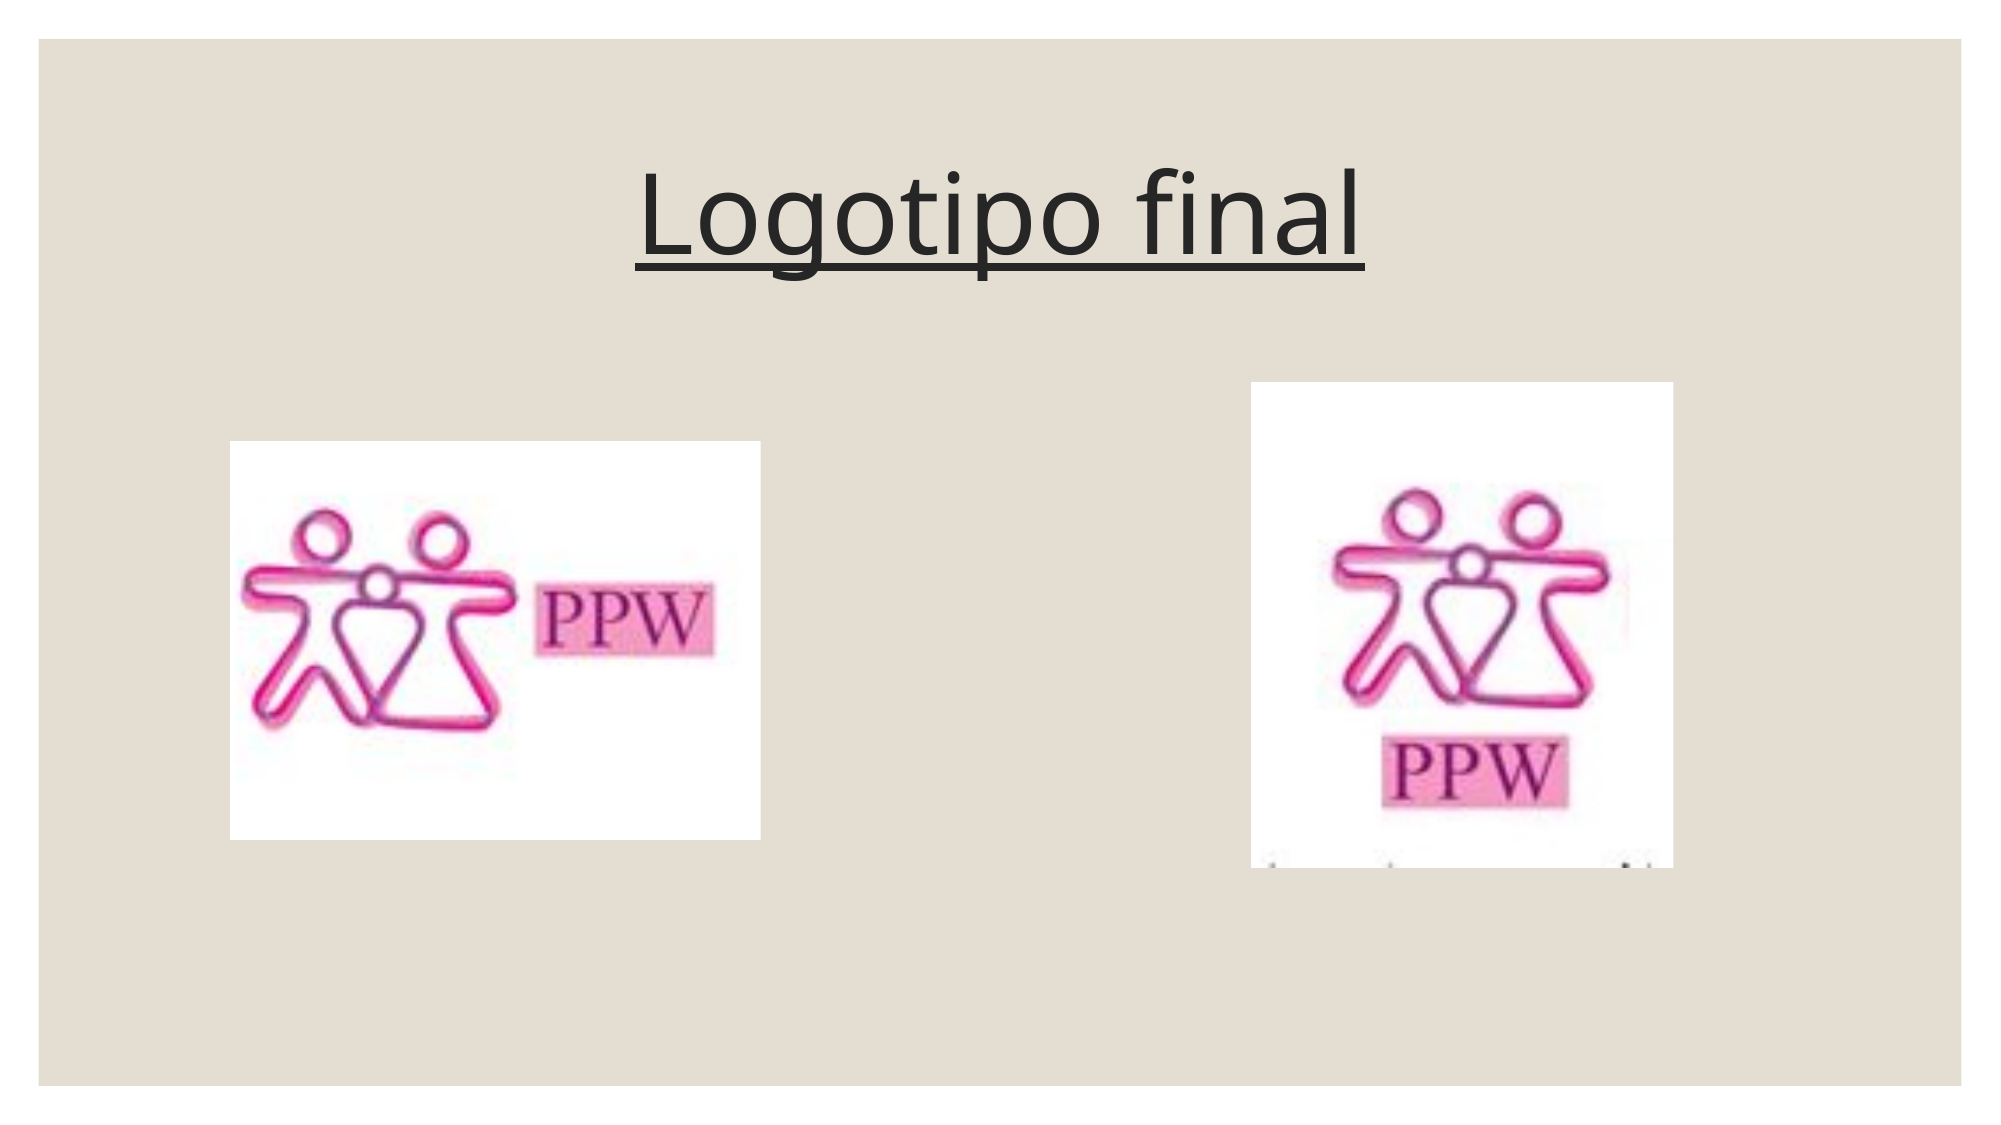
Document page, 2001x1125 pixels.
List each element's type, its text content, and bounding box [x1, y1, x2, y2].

title Logotipo final [174, 105, 1825, 331]
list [1250, 382, 1674, 906]
picture [229, 440, 761, 847]
